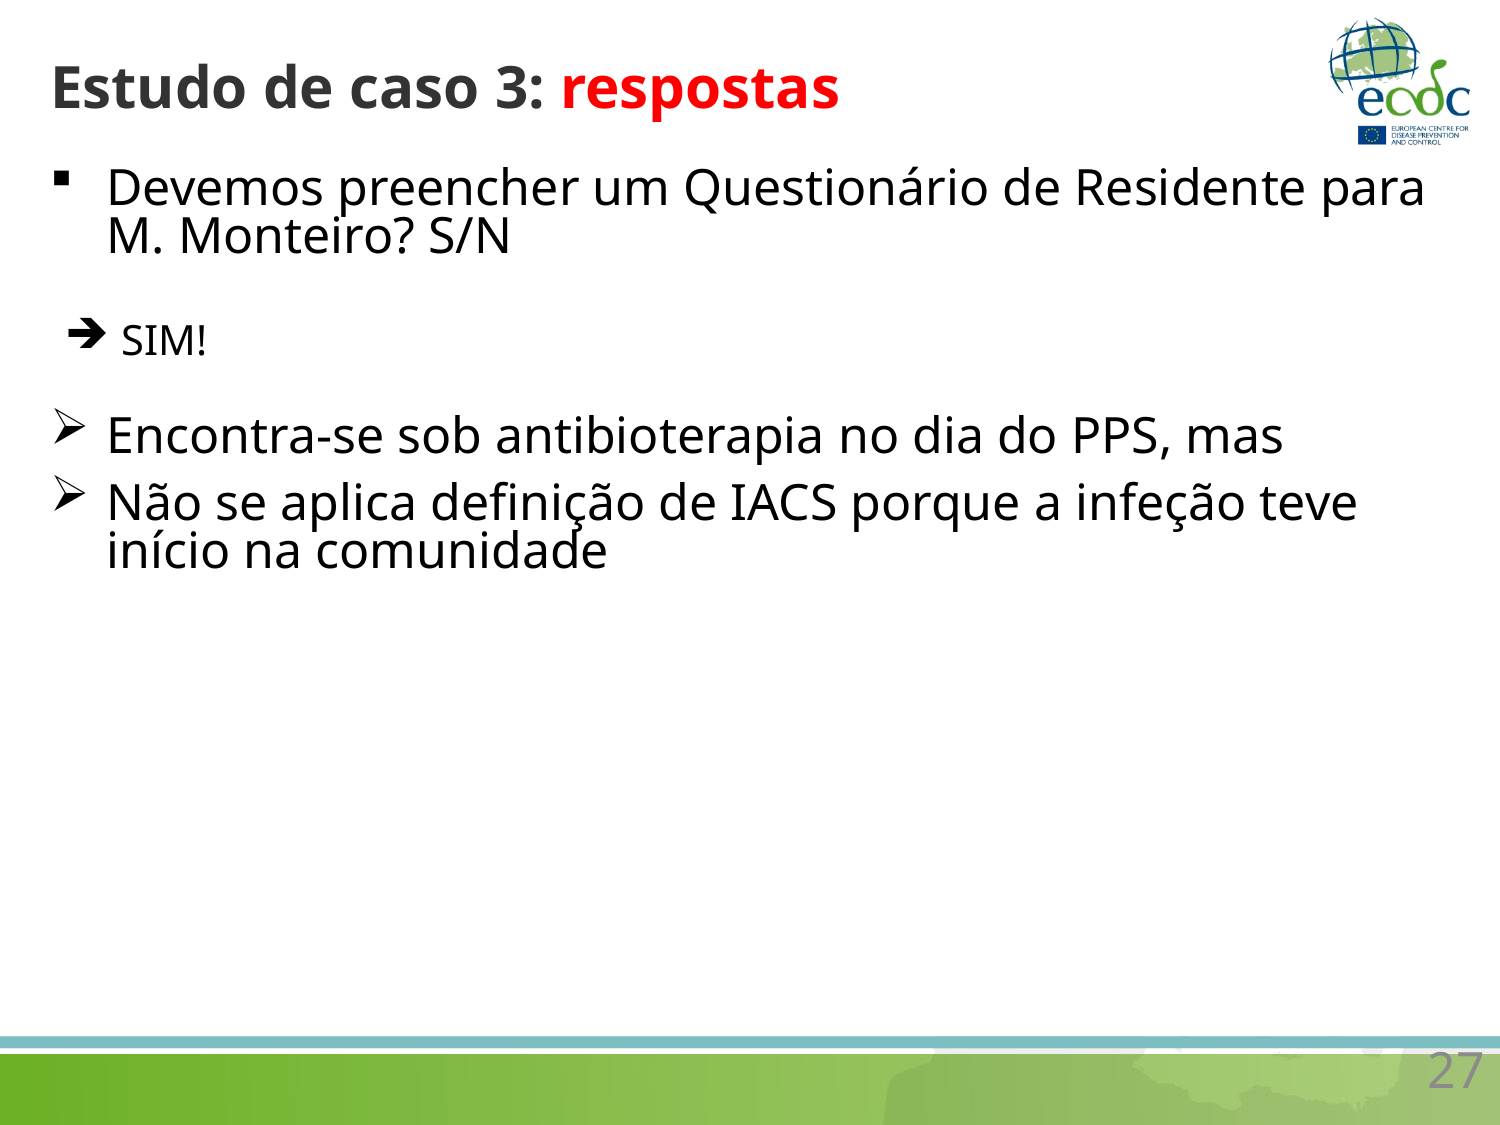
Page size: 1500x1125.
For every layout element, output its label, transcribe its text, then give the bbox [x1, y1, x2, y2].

list Devemos preencher um Questionário de Residente para M. Monteiro? S/N Encontra-se sob antibioterapia no dia do PPS, mas Não se aplica definição de IACS porque a infeção teve início na comunidade [49, 166, 1450, 1015]
slide_number 27 [1149, 1042, 1500, 1103]
title Estudo de caso 3: respostas [49, 58, 1401, 152]
picture [1328, 17, 1473, 148]
text_box SIM! [50, 315, 223, 371]
picture [0, 1036, 1500, 1125]
